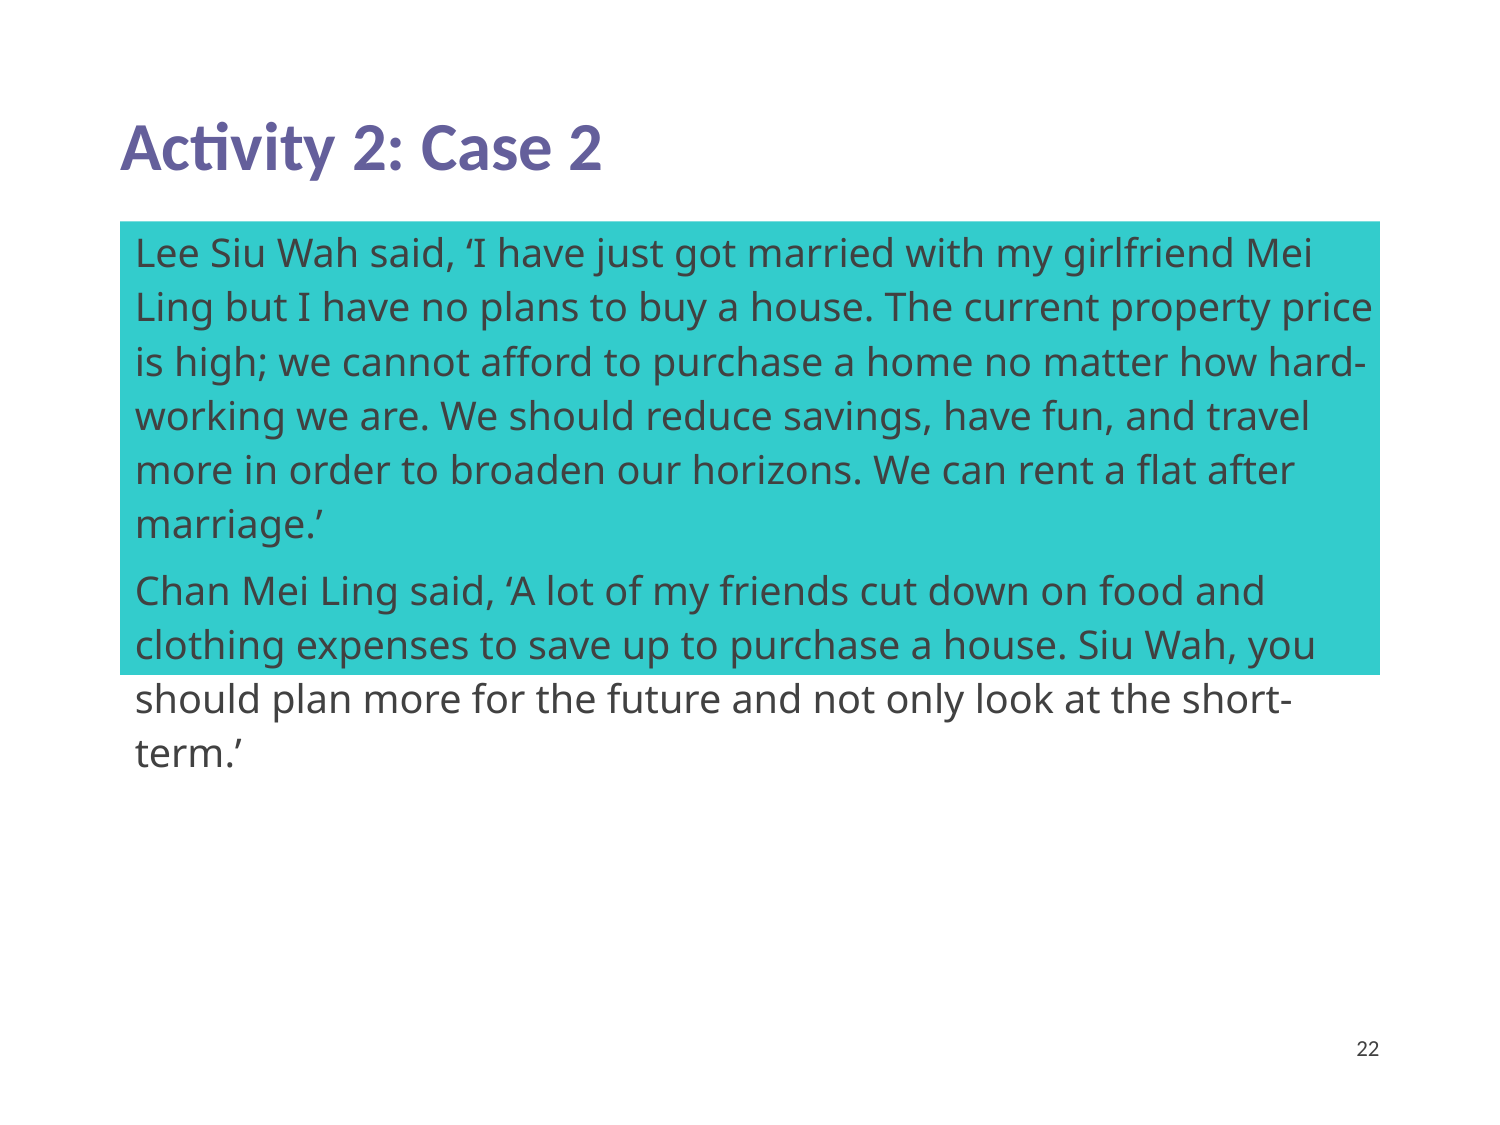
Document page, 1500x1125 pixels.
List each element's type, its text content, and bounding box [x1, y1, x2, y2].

slide_number 22 [1353, 1035, 1381, 1062]
list Activity 2: Case 2 [119, 113, 1382, 222]
list Lee Siu Wah said, ‘I have just got married with my girlfriend Mei Ling but I have no plans to buy a house. The current property price is high; we cannot afford to purchase a home no matter how hard-working we are. We should reduce savings, have fun, and travel more in order to broaden our horizons. We can rent a flat after marriage.’ Chan Mei Ling said, ‘A lot of my friends cut down on food and clothing expenses to save up to purchase a house. Siu Wah, you should plan more for the future and not only look at the short-term.’ [119, 222, 1381, 676]
